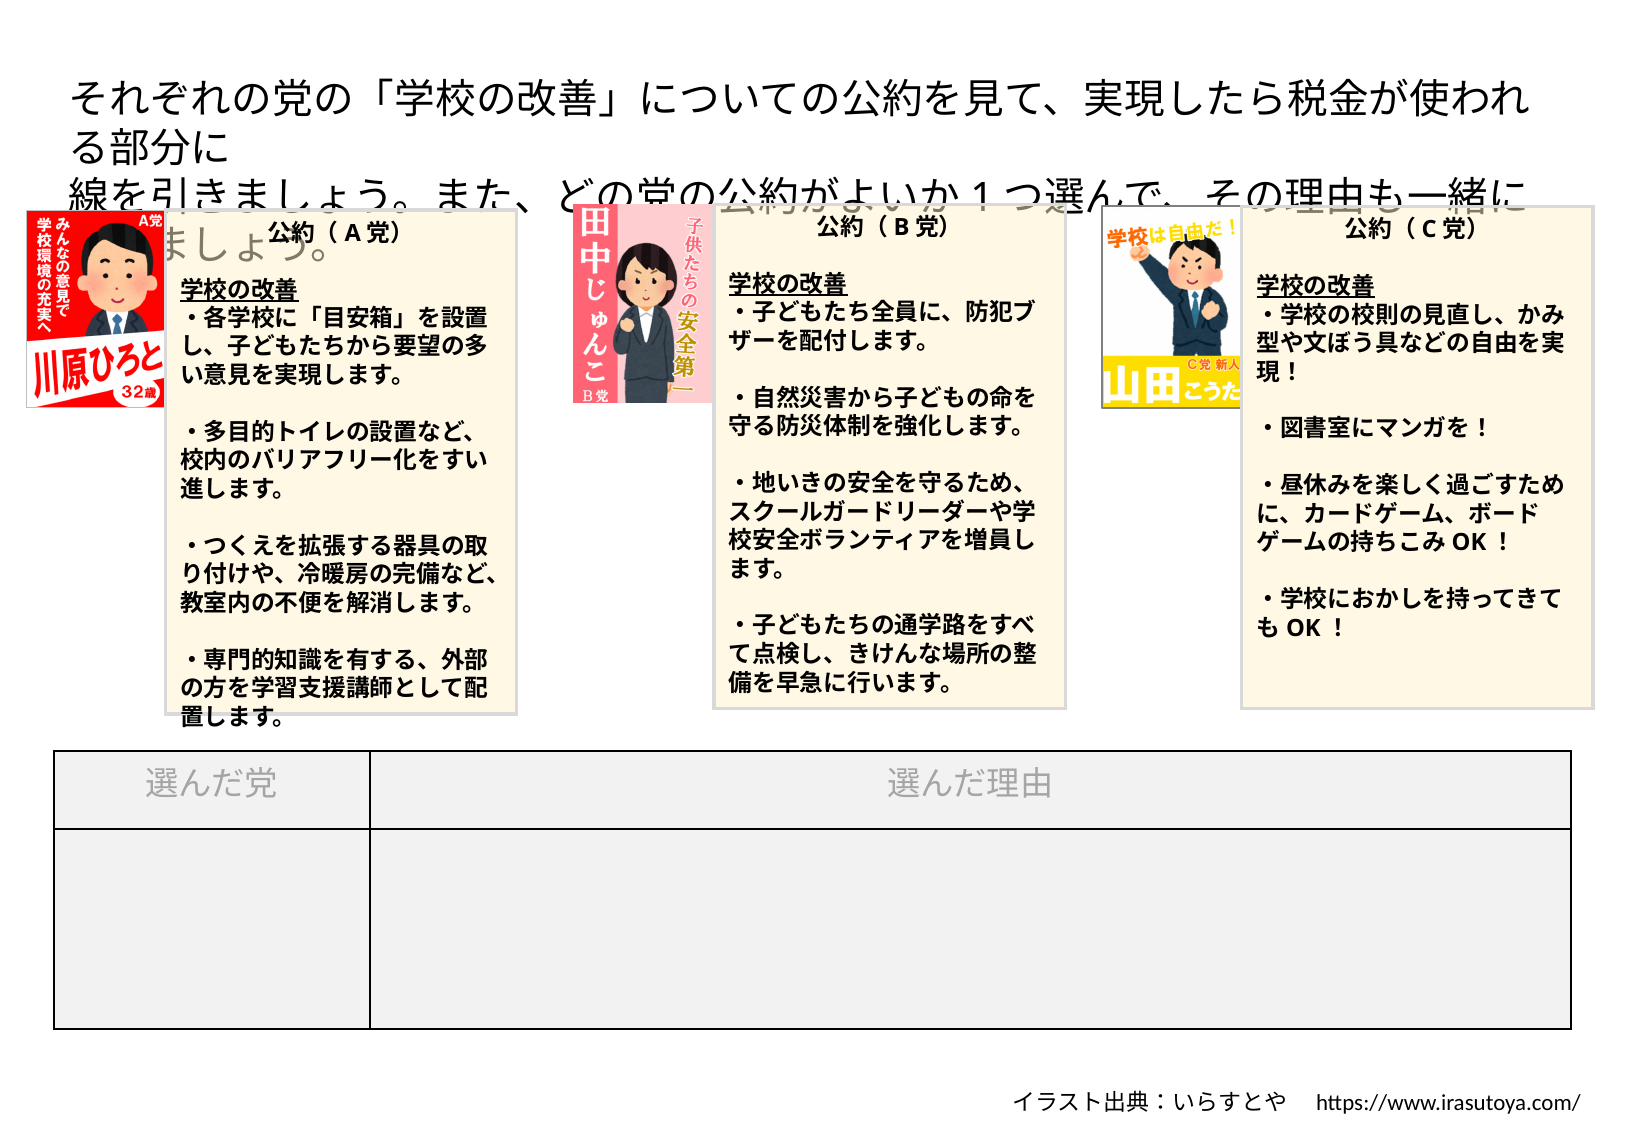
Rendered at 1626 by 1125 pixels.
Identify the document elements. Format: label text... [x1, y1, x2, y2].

text_box 公約（A党） 学校の改善 ・各学校に「目安箱」を設置し、子どもたちから要望の多い意見を実現します。 ・多目的トイレの設置など、校内のバリアフリー化をすい進します。 ・つくえを拡張する器具の取り付けや、冷暖房の完備など、教室内の不便を解消します。 ・専門的知識を有する、外部の方を学習支援講師として配置します。 [164, 209, 517, 715]
picture [26, 210, 165, 408]
text_box 公約（B党） 学校の改善 ・子どもたち全員に、防犯ブザーを配付します。 ・自然災害から子どもの命を守る防災体制を強化します。 ・地いきの安全を守るため、 スクールガードリーダーや学校安全ボランティアを増員します。 ・子どもたちの通学路をすべて点検し、きけんな場所の整備を早急に行います。 [713, 203, 1066, 709]
text_box 公約（C党） 学校の改善 ・学校の校則の見直し、かみ型や文ぼう具などの自由を実現！ ・図書室にマンガを！ ・昼休みを楽しく過ごすために、カードゲーム、ボードゲームの持ちこみOK！ ・学校におかしを持ってきてもOK！ [1241, 205, 1594, 709]
picture [1102, 206, 1241, 407]
table_header 選んだ理由 [371, 752, 1570, 828]
picture [573, 204, 712, 403]
text_box イラスト出典：いらすとや https://www.irasutoya.com/ [997, 1080, 1625, 1123]
text_box それぞれの党の「学校の改善」についての公約を見て、実現したら税金が使われる部分に 線を引きましょう。また、どの党の公約がよいか1つ選んで、その理由も一緒に書きましょう。 [53, 65, 1572, 276]
table_cell [55, 830, 369, 1028]
table_cell [371, 830, 1570, 1028]
table_header 選んだ党 [55, 752, 369, 828]
